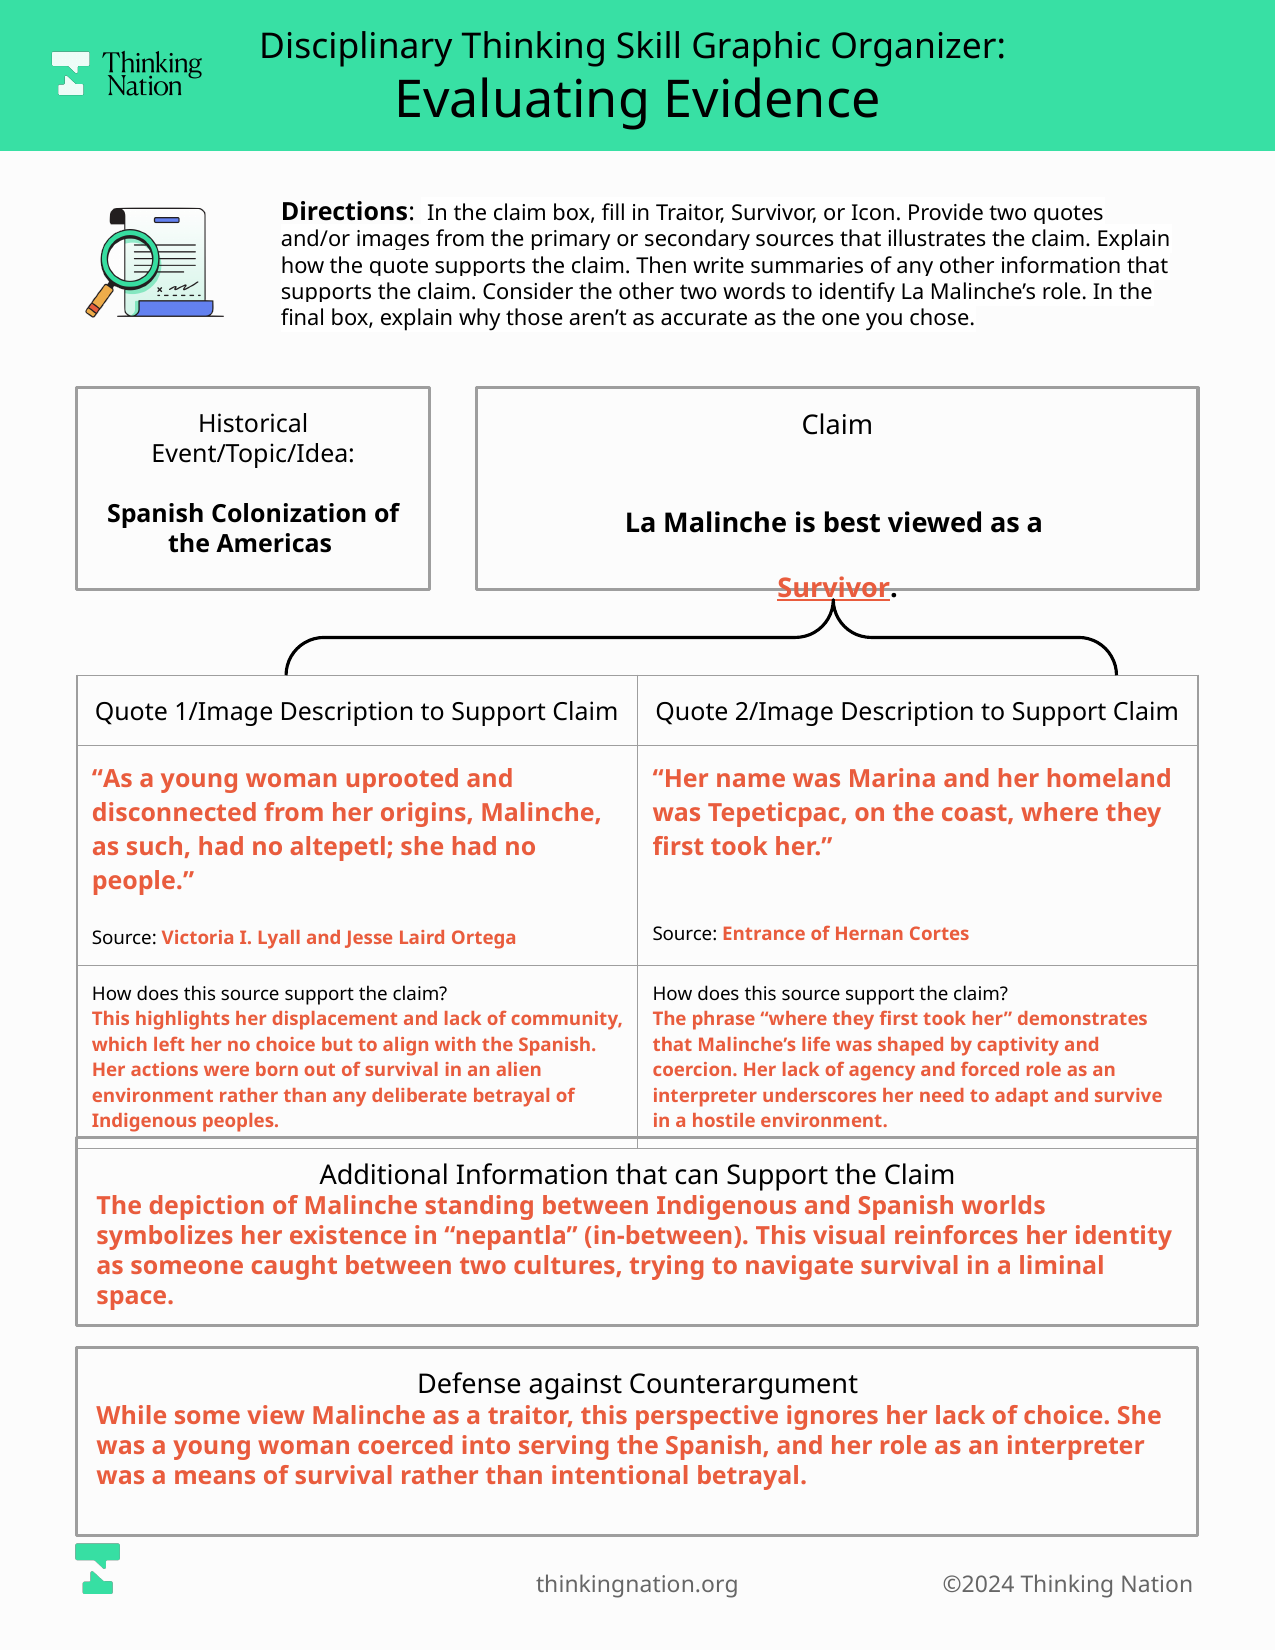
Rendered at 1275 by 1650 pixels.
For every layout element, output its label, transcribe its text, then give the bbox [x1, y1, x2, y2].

picture [62, 1533, 133, 1604]
table_header Quote 1/Image Description to Support Claim [78, 676, 637, 745]
table_cell “As a young woman uprooted and disconnected from her origins, Malinche, as such, had no altepetl; she had no people.” Source: Victoria I. Lyall and Jesse Laird Ortega [78, 746, 637, 965]
picture [35, 37, 207, 109]
table_cell “Her name was Marina and her homeland was Tepeticpac, on the coast, where they first took her.” Source: Entrance of Hernan Cortes [638, 746, 1197, 965]
text_box Additional Information that can Support the Claim The depiction of Malinche standing between Indigenous and Spanish worlds symbolizes her existence in “nepantla” (in-between). This visual reinforces her identity as someone caught between two cultures, trying to navigate survival in a liminal space. [76, 1137, 1198, 1326]
table_cell How does this source support the claim? The phrase “where they first took her” demonstrates that Malinche’s life was shaped by captivity and coercion. Her lack of agency and forced role as an interpreter underscores her need to adapt and survive in a hostile environment. [638, 966, 1197, 1137]
text_box Claim La Malinche is best viewed as a Survivor. [476, 387, 1199, 590]
text_box [286, 599, 1117, 676]
text_box Defense against Counterargument While some view Malinche as a traitor, this perspective ignores her lack of choice. She was a young woman coerced into serving the Spanish, and her role as an interpreter was a means of survival rather than intentional betrayal. [76, 1347, 1198, 1536]
text_box Historical Event/Topic/Idea: Spanish Colonization of the Americas [76, 387, 430, 590]
text_box thinkingnation.org [486, 1553, 789, 1605]
text_box Disciplinary Thinking Skill Graphic Organizer: Evaluating Evidence [0, 0, 1275, 151]
table_header Quote 2/Image Description to Support Claim [638, 676, 1197, 745]
text_box ©2024 Thinking Nation [907, 1553, 1210, 1605]
picture [76, 184, 234, 341]
text_box Directions: In the claim box, fill in Traitor, Survivor, or Icon. Provide two quotes and/or images from the primary or secondary sources that illustrates the claim. Explain how the quote supports the claim. Then write summaries of any other information that supports the claim. Consider the other two words to identify La Malinche’s role. In the final box, explain why those aren’t as accurate as the one you chose. [262, 187, 1198, 338]
table_cell How does this source support the claim? This highlights her displacement and lack of community, which left her no choice but to align with the Spanish. Her actions were born out of survival in an alien environment rather than any deliberate betrayal of Indigenous peoples. [78, 966, 637, 1137]
